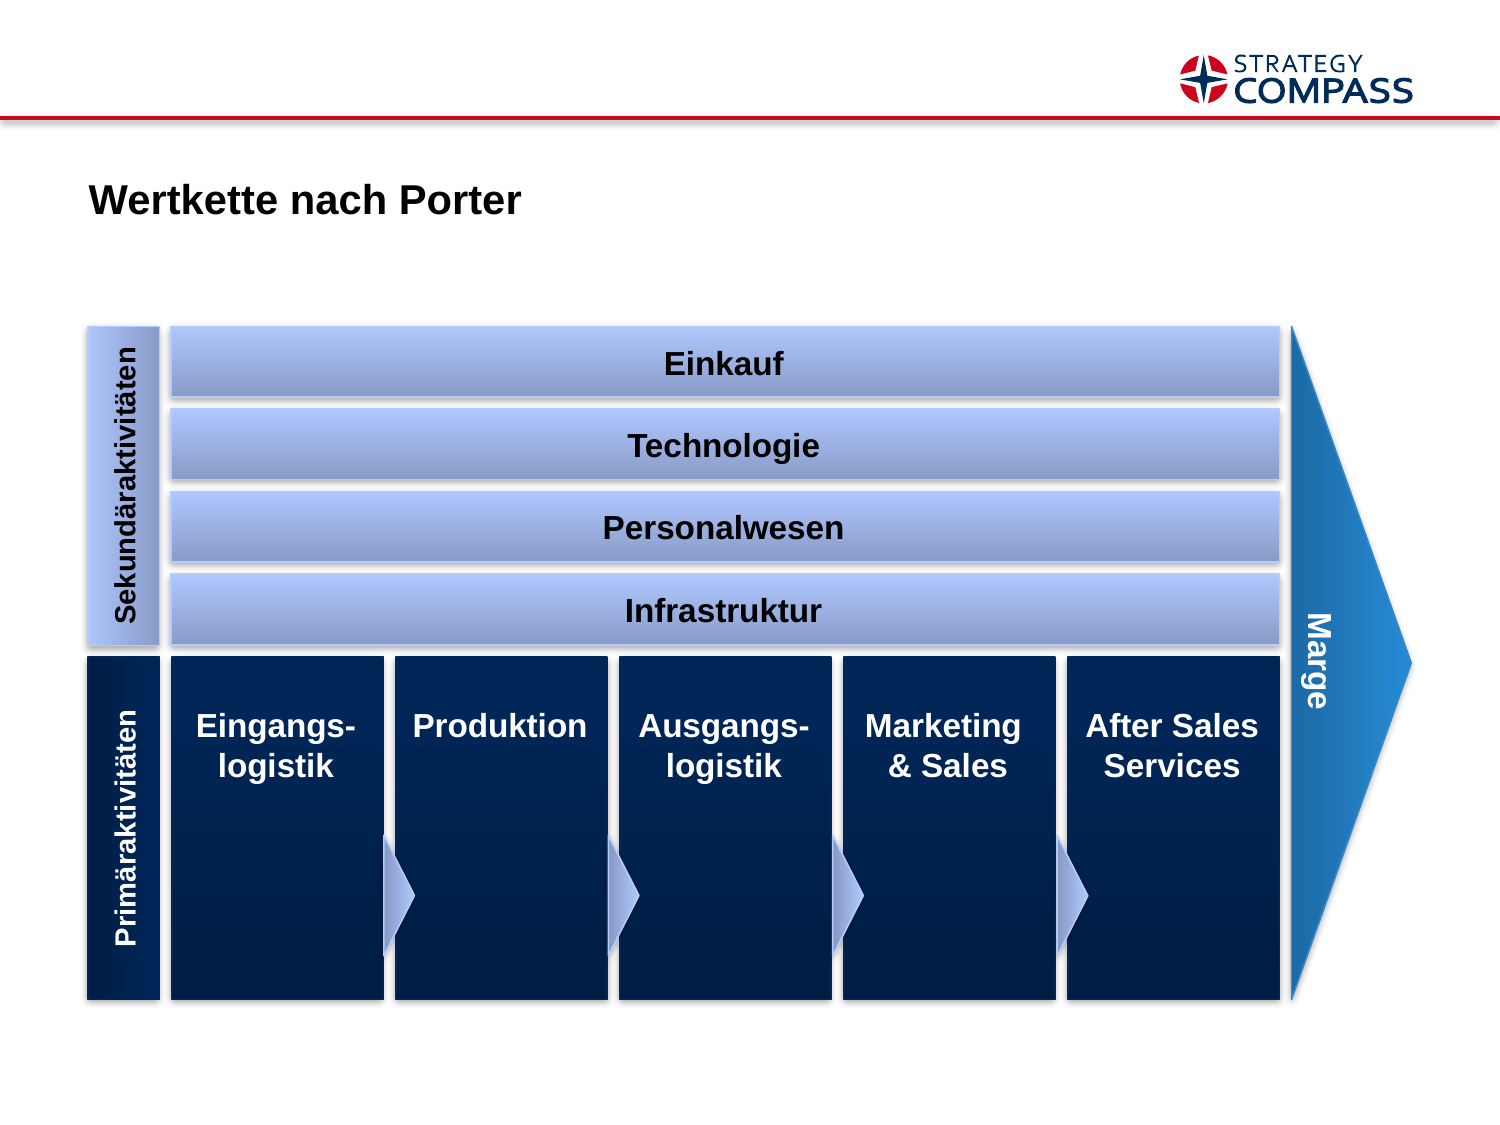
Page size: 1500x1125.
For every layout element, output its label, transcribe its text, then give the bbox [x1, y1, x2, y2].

title Wertkette nach Porter [88, 172, 1412, 268]
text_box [87, 326, 1412, 1000]
